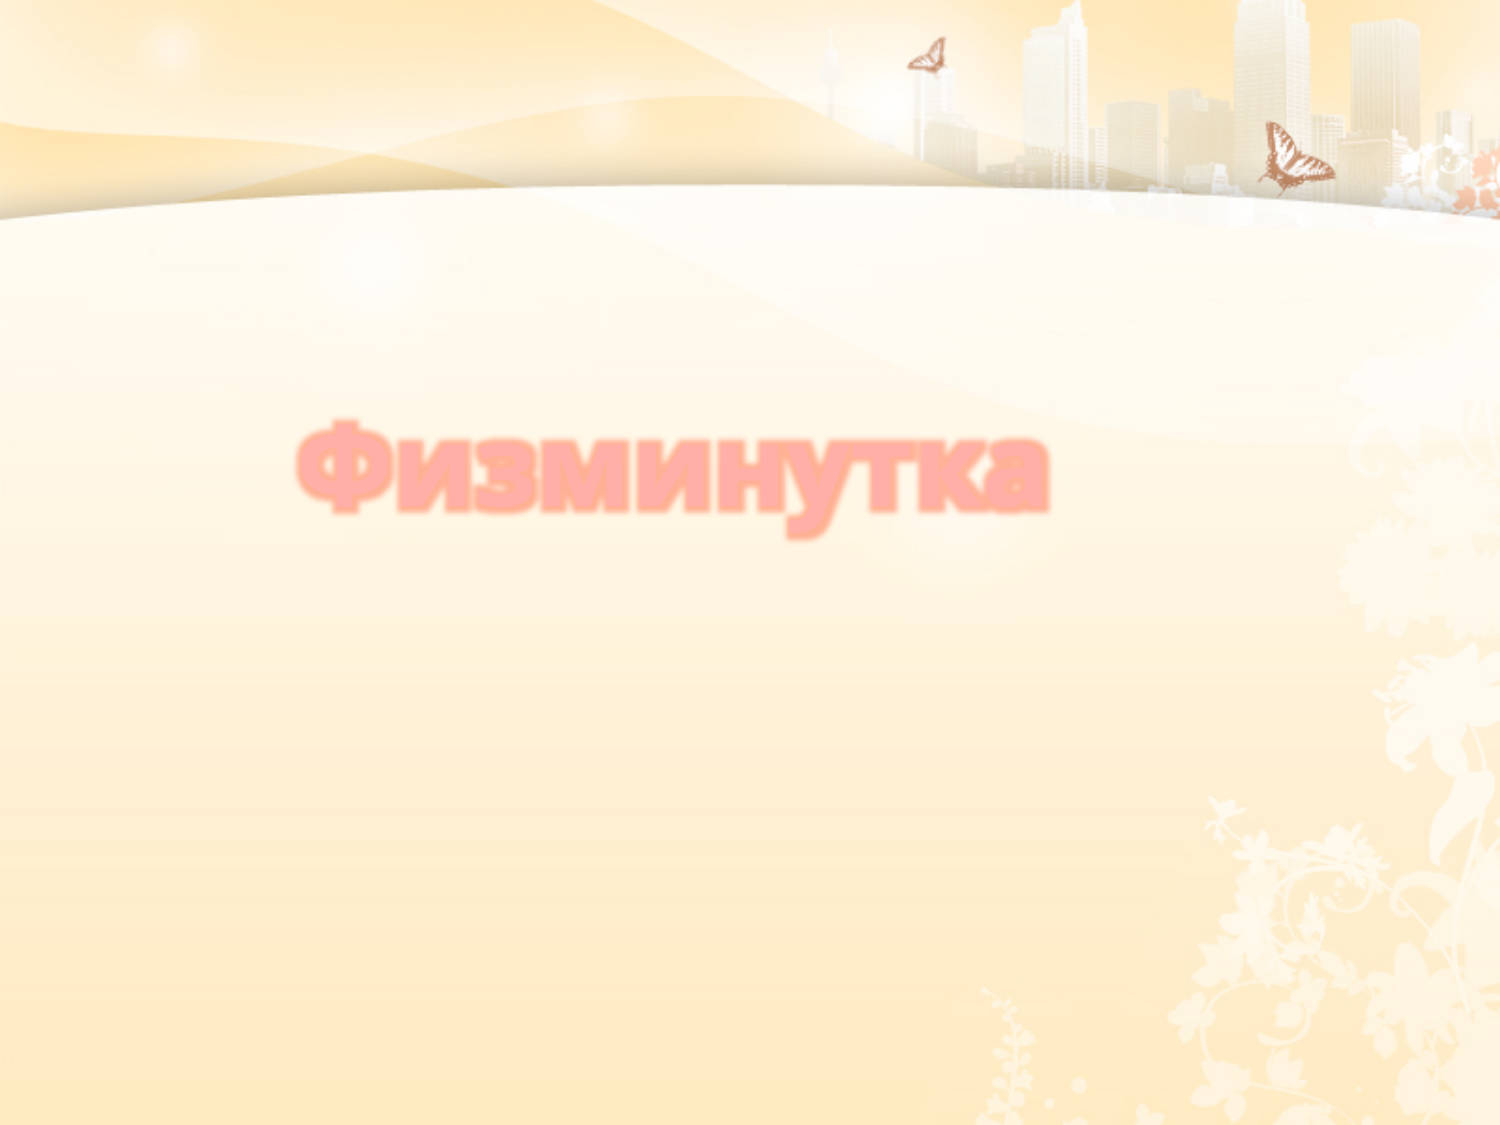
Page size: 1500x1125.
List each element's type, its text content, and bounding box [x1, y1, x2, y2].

text_box Физминутка [117, 386, 1231, 537]
picture [0, 0, 1500, 1125]
